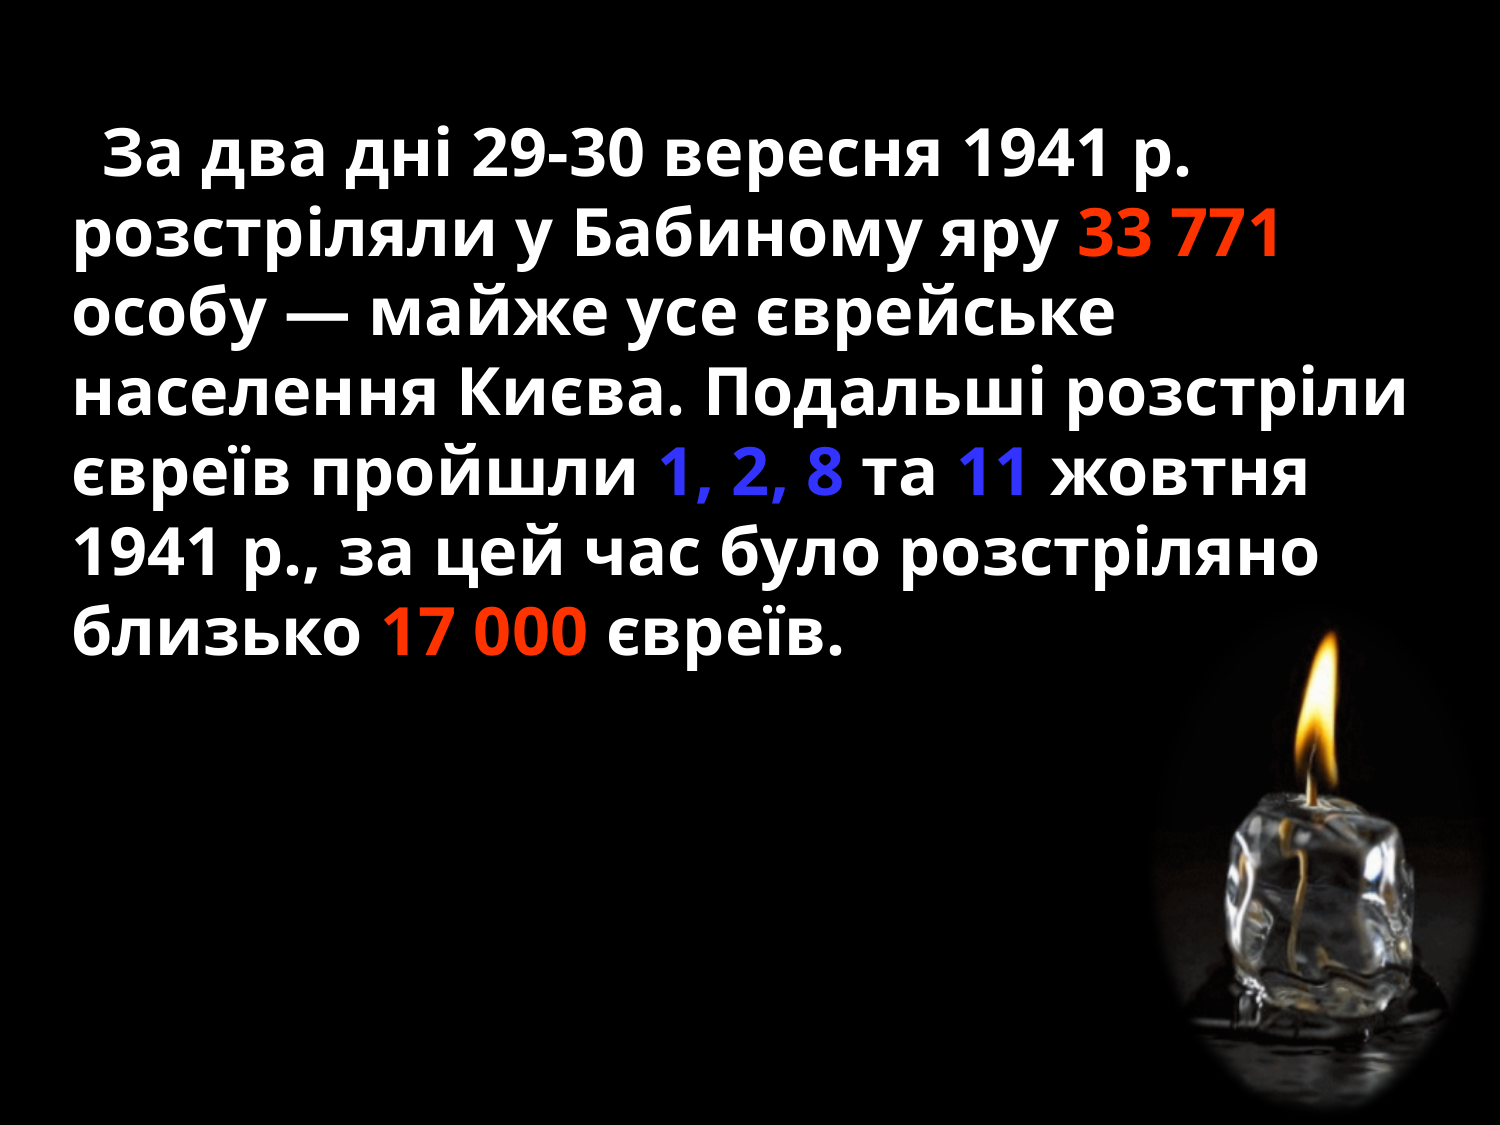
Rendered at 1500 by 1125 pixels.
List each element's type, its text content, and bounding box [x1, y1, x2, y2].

picture [1136, 585, 1500, 1125]
list За два дні 29-30 вересня 1941 р. розстріляли у Бабиному яру 33 771 особу — майже усе єврейське населення Києва. Подальші розстріли євреїв пройшли 1, 2, 8 та 11 жовтня 1941 р., за цей час було розстріляно близько 17 000 євреїв. [0, 101, 1471, 729]
